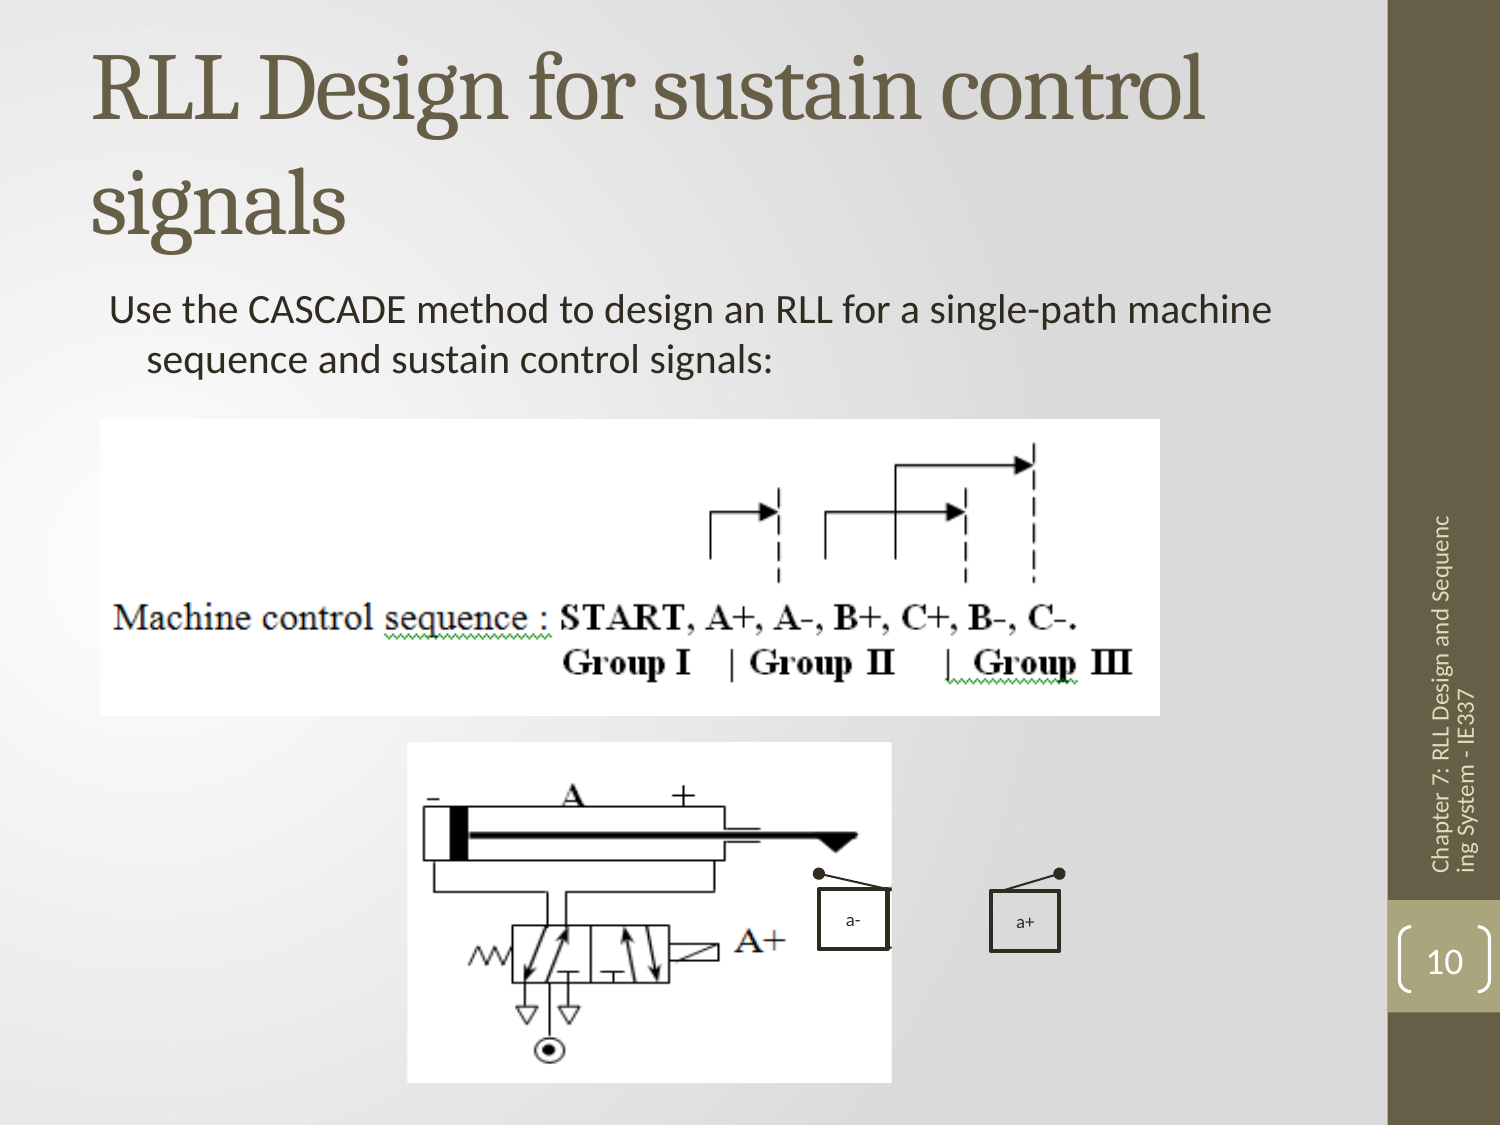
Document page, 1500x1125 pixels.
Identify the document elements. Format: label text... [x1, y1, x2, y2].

slide_number 10 [1397, 925, 1492, 994]
list Use the CASCADE method to design an RLL for a single-path machine sequence and sustain control signals: [75, 274, 1325, 433]
footer Chapter 7: RLL Design and Sequencing System - IE337 [1408, 500, 1469, 889]
picture [99, 419, 1161, 717]
title RLL Design for sustain control signals [75, 45, 1325, 233]
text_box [406, 741, 1060, 1083]
